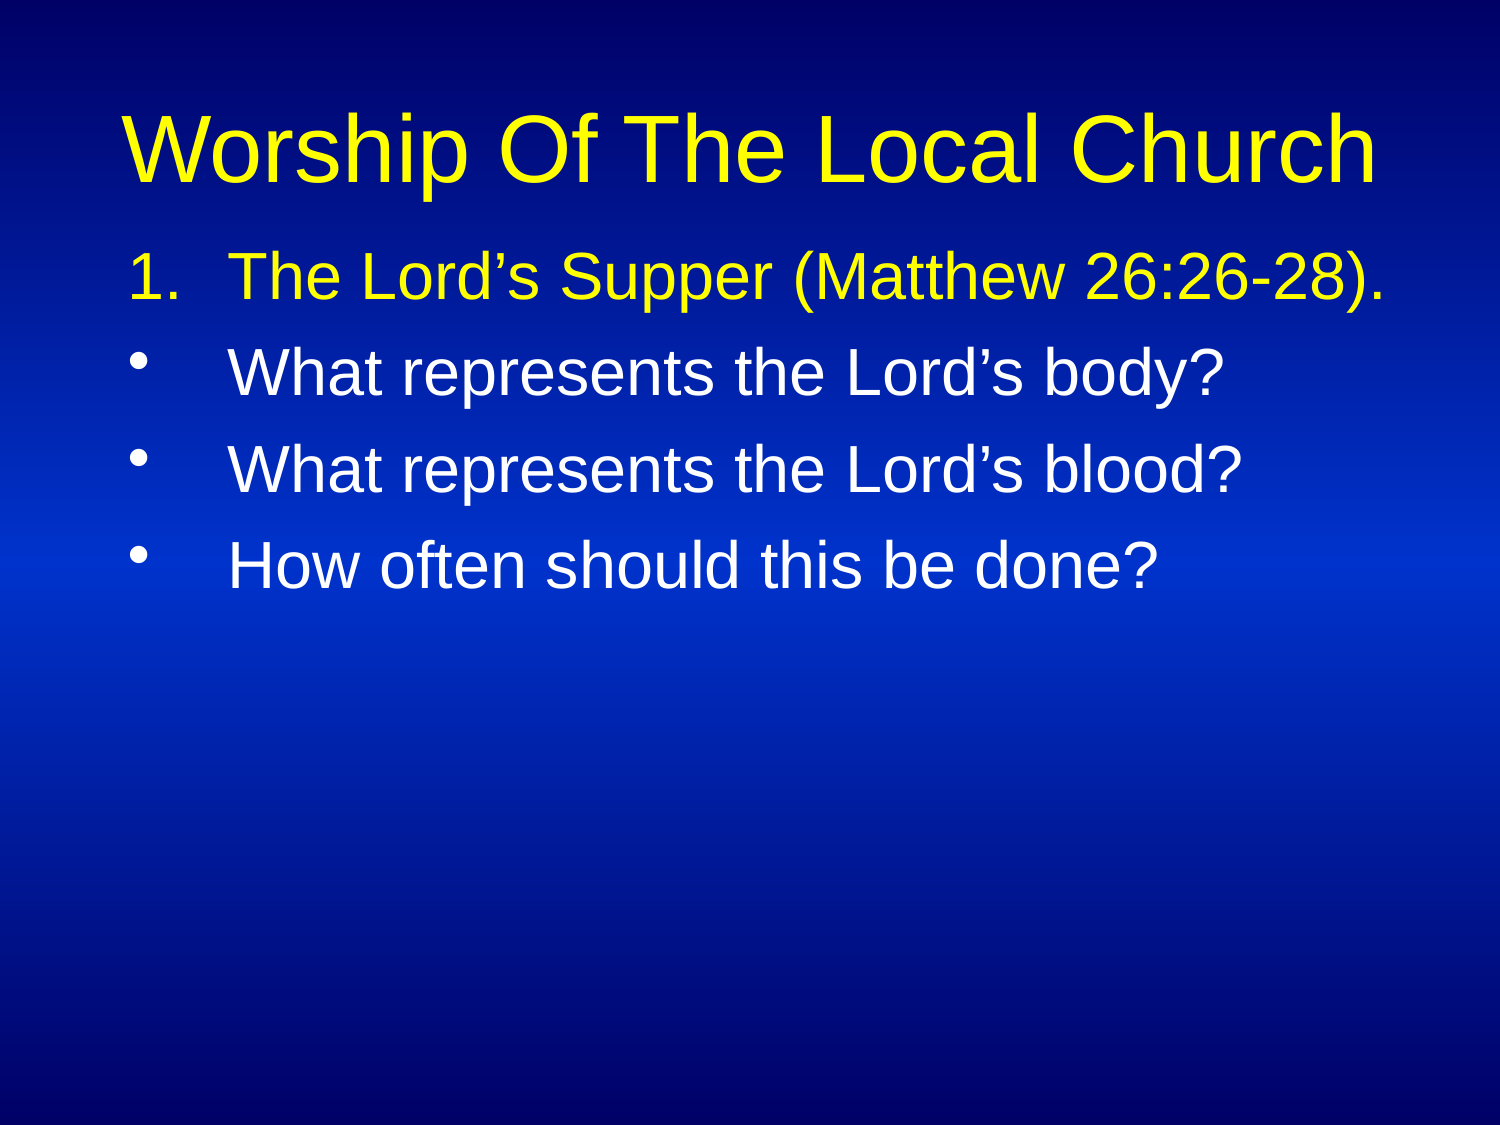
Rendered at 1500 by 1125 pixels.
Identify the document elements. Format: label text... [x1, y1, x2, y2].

list The Lord’s Supper (Matthew 26:26-28). What represents the Lord’s body? What represents the Lord’s blood? How often should this be done? [112, 224, 1463, 1125]
title Worship Of The Local Church [37, 50, 1463, 238]
